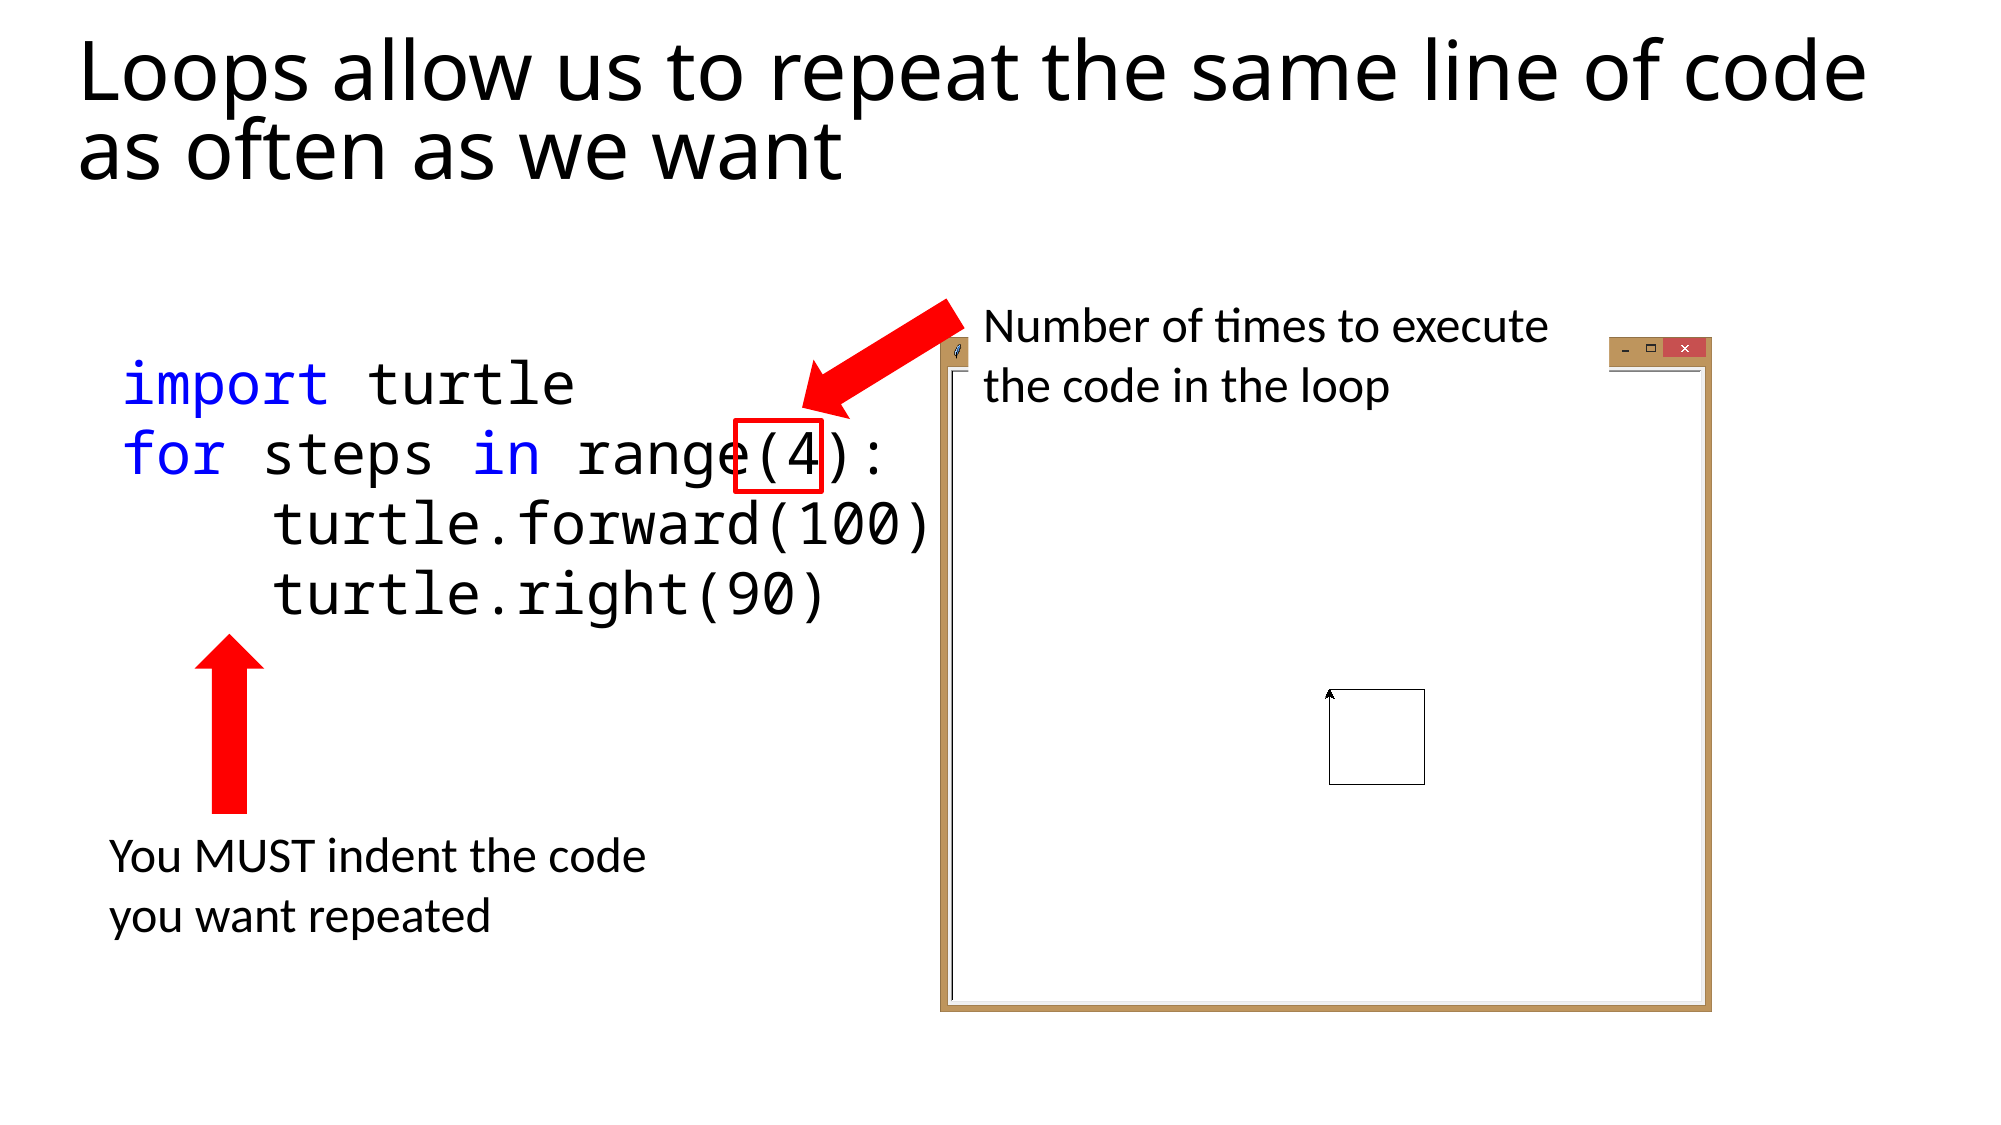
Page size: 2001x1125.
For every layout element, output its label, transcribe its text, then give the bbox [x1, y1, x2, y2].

picture [940, 337, 1712, 1013]
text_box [734, 285, 1610, 493]
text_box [94, 633, 736, 1013]
text_box import turtle for steps in range(4): turtle.forward(100) turtle.right(90) [106, 338, 935, 634]
title Loops allow us to repeat the same line of code as often as we want [62, 29, 1953, 205]
